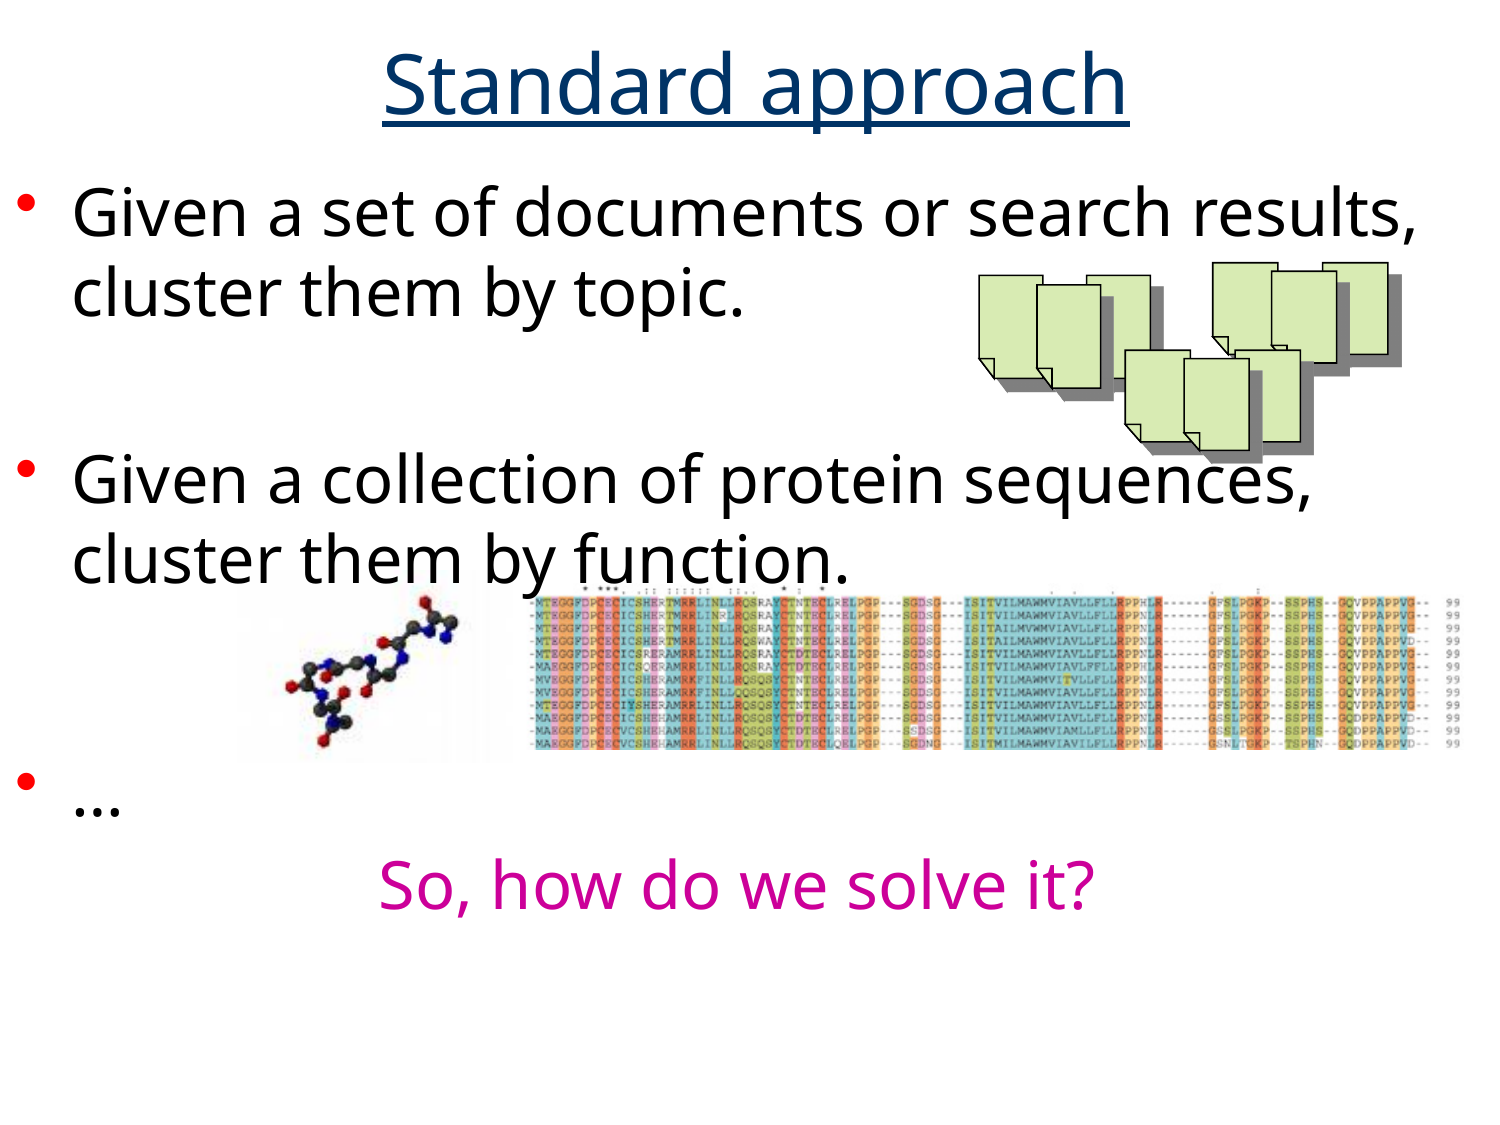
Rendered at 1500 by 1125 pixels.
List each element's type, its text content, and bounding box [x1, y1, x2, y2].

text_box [237, 569, 1464, 763]
list Given a set of documents or search results, cluster them by topic. Given a collection of protein sequences, cluster them by function. … So, how do we solve it? [0, 162, 1476, 1076]
text_box Standard approach [49, 12, 1463, 150]
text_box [978, 262, 1388, 451]
